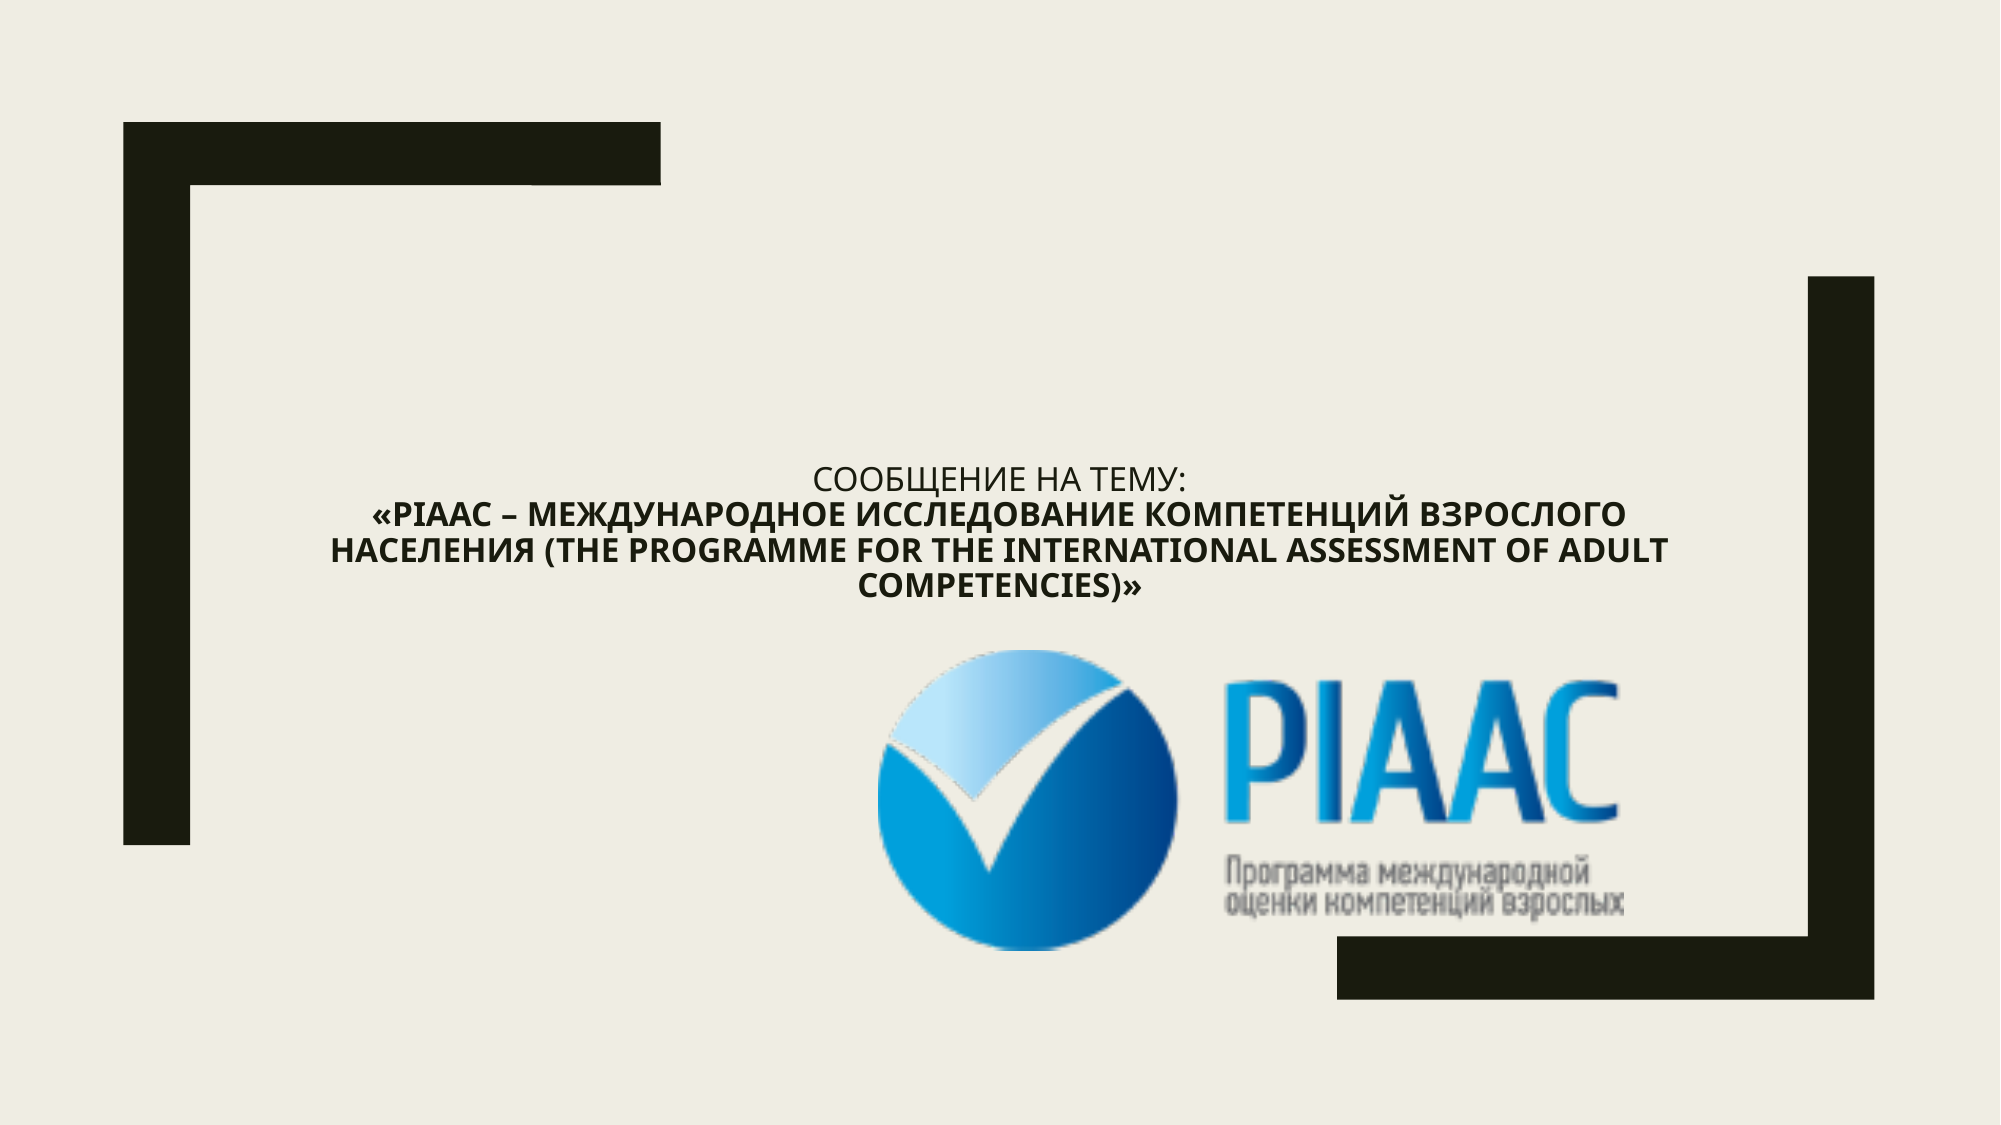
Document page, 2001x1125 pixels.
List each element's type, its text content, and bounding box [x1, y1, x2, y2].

title Сообщение на тему: «PIAAC – международное исследование компетенций взрослого населения (The Programme for the International Assessment of Adult Competencies)» [314, 268, 1686, 613]
picture [878, 650, 1624, 951]
